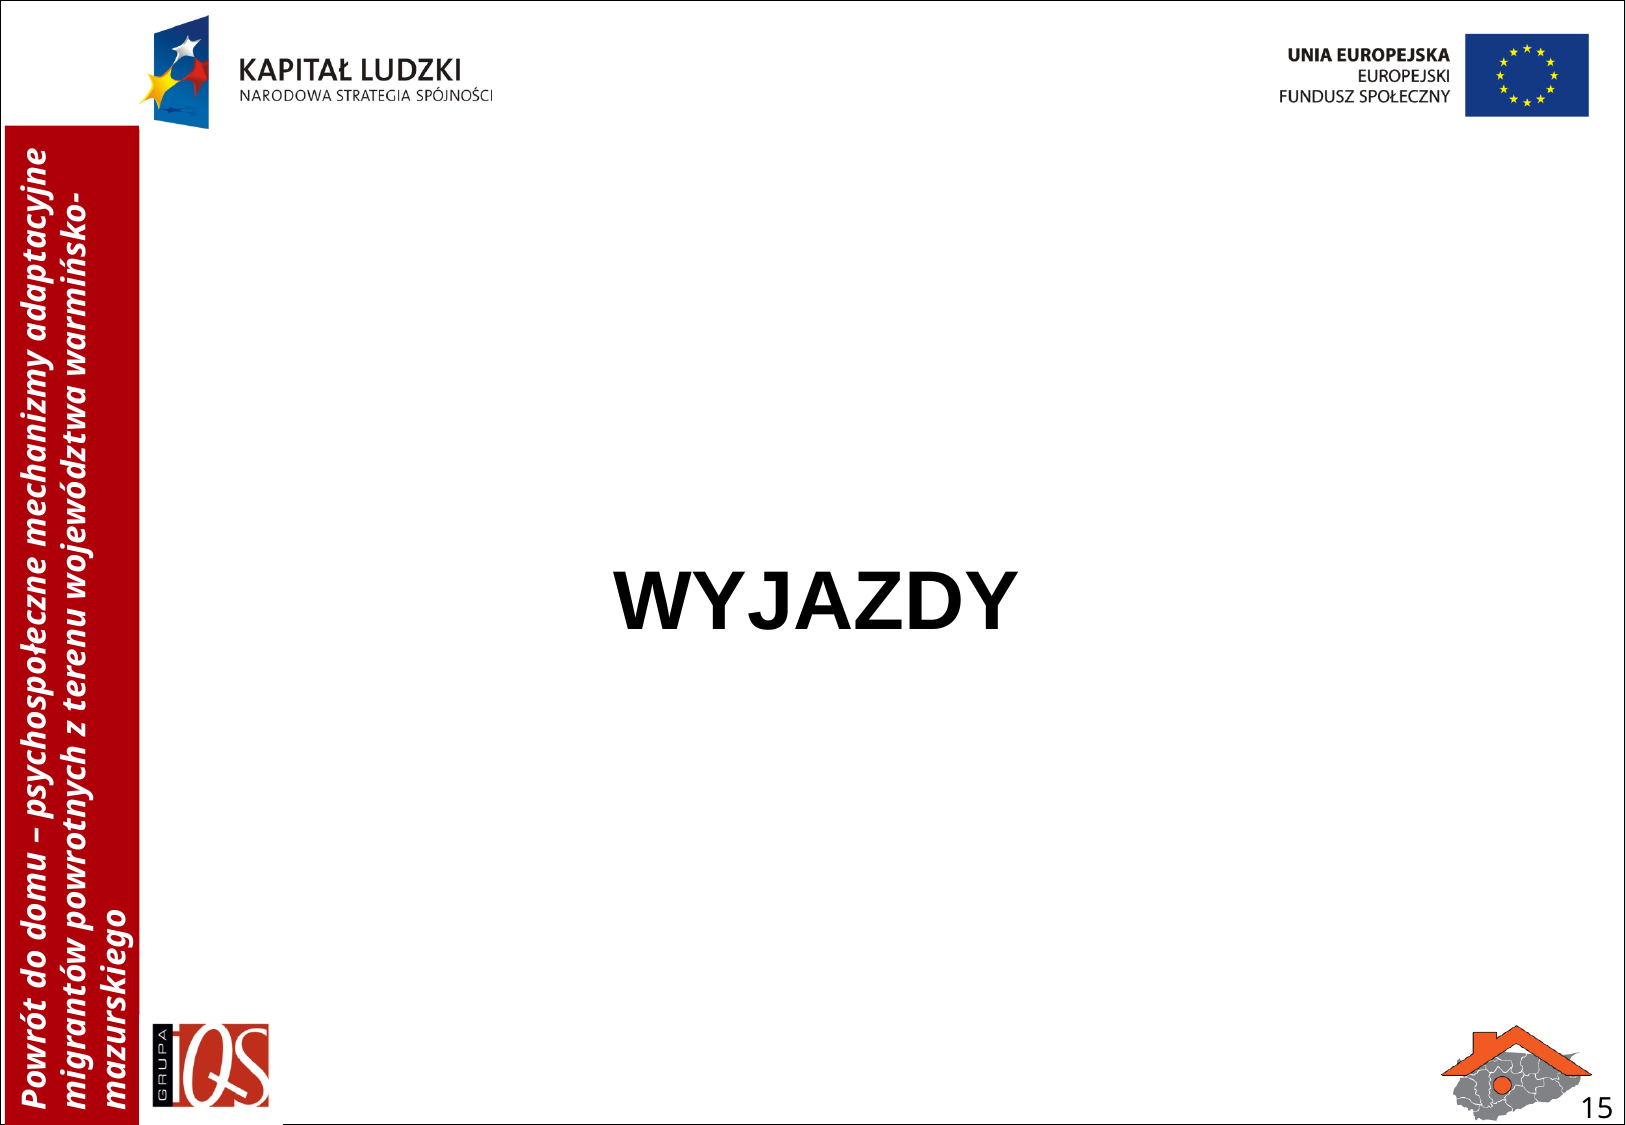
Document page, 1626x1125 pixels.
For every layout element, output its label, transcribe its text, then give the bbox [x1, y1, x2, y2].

slide_number 15 [1498, 1082, 1625, 1125]
picture [1250, 7, 1617, 143]
picture [139, 15, 492, 129]
picture [139, 1015, 209, 1125]
list WYJAZDY [209, 538, 1498, 1125]
picture [1498, 1023, 1594, 1082]
